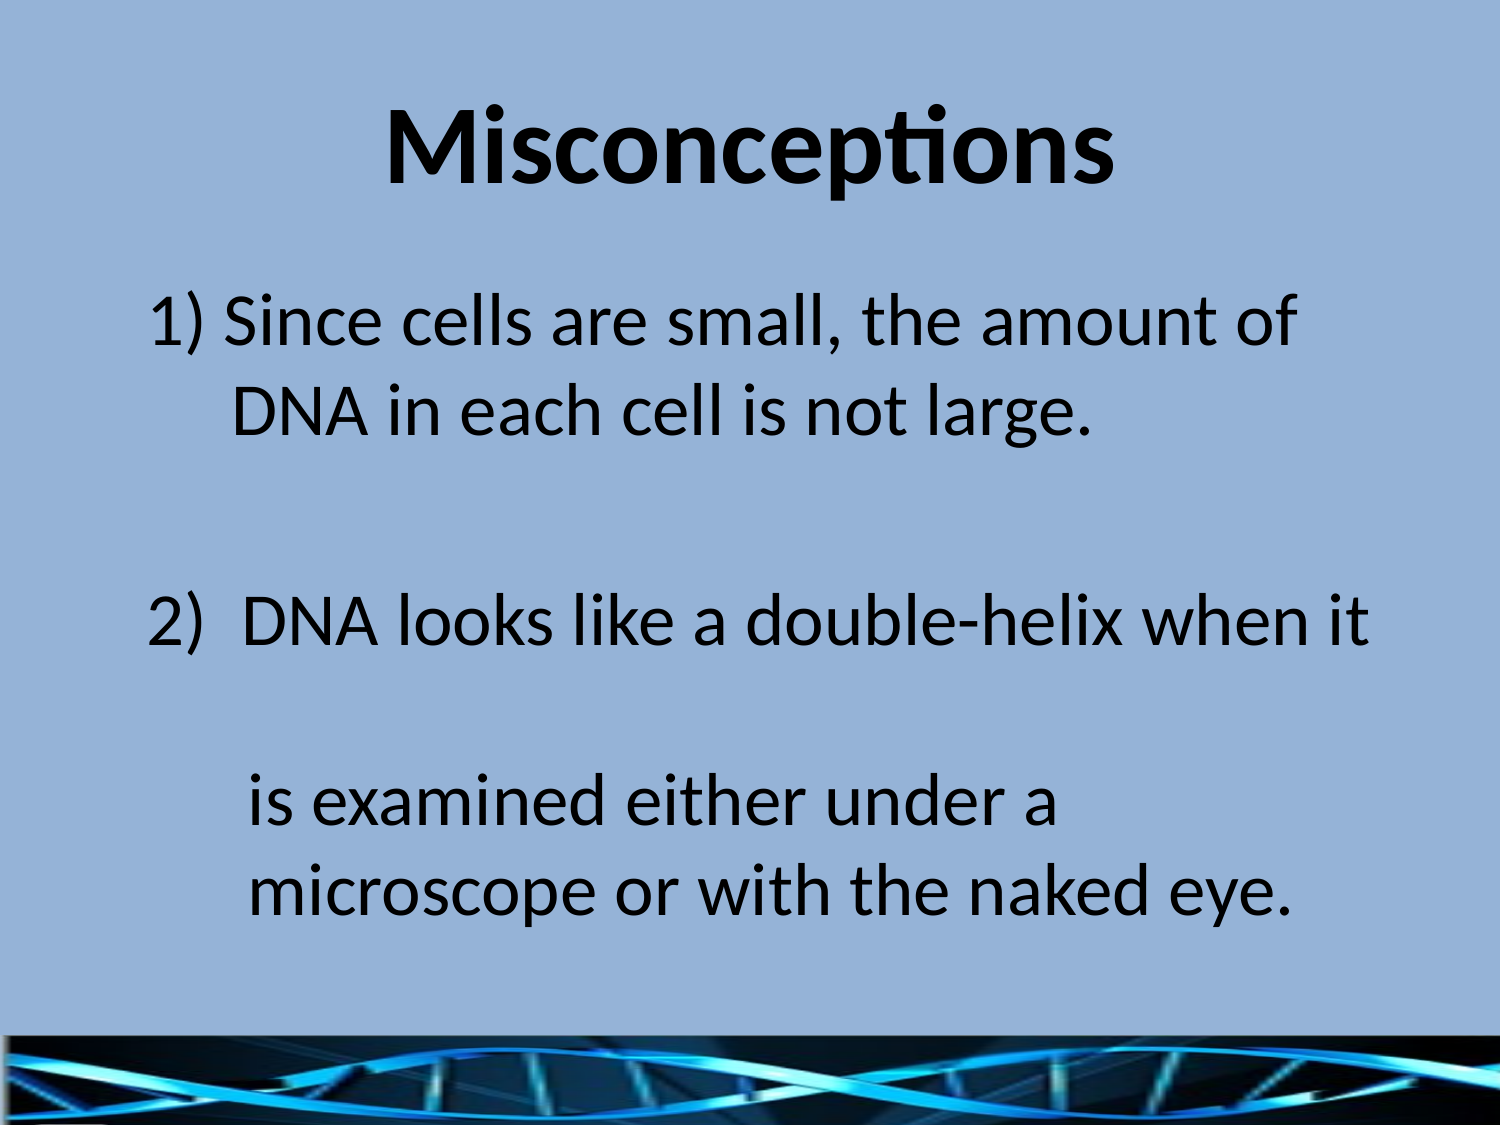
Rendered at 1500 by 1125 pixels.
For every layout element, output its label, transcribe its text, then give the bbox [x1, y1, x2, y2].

list 1) Since cells are small, the amount of DNA in each cell is not large. 2) DNA looks like a double-helix when it is examined either under a microscope or with the naked eye. [75, 262, 1425, 1005]
picture [4, 323, 1500, 1125]
title Misconceptions [0, 45, 1500, 233]
